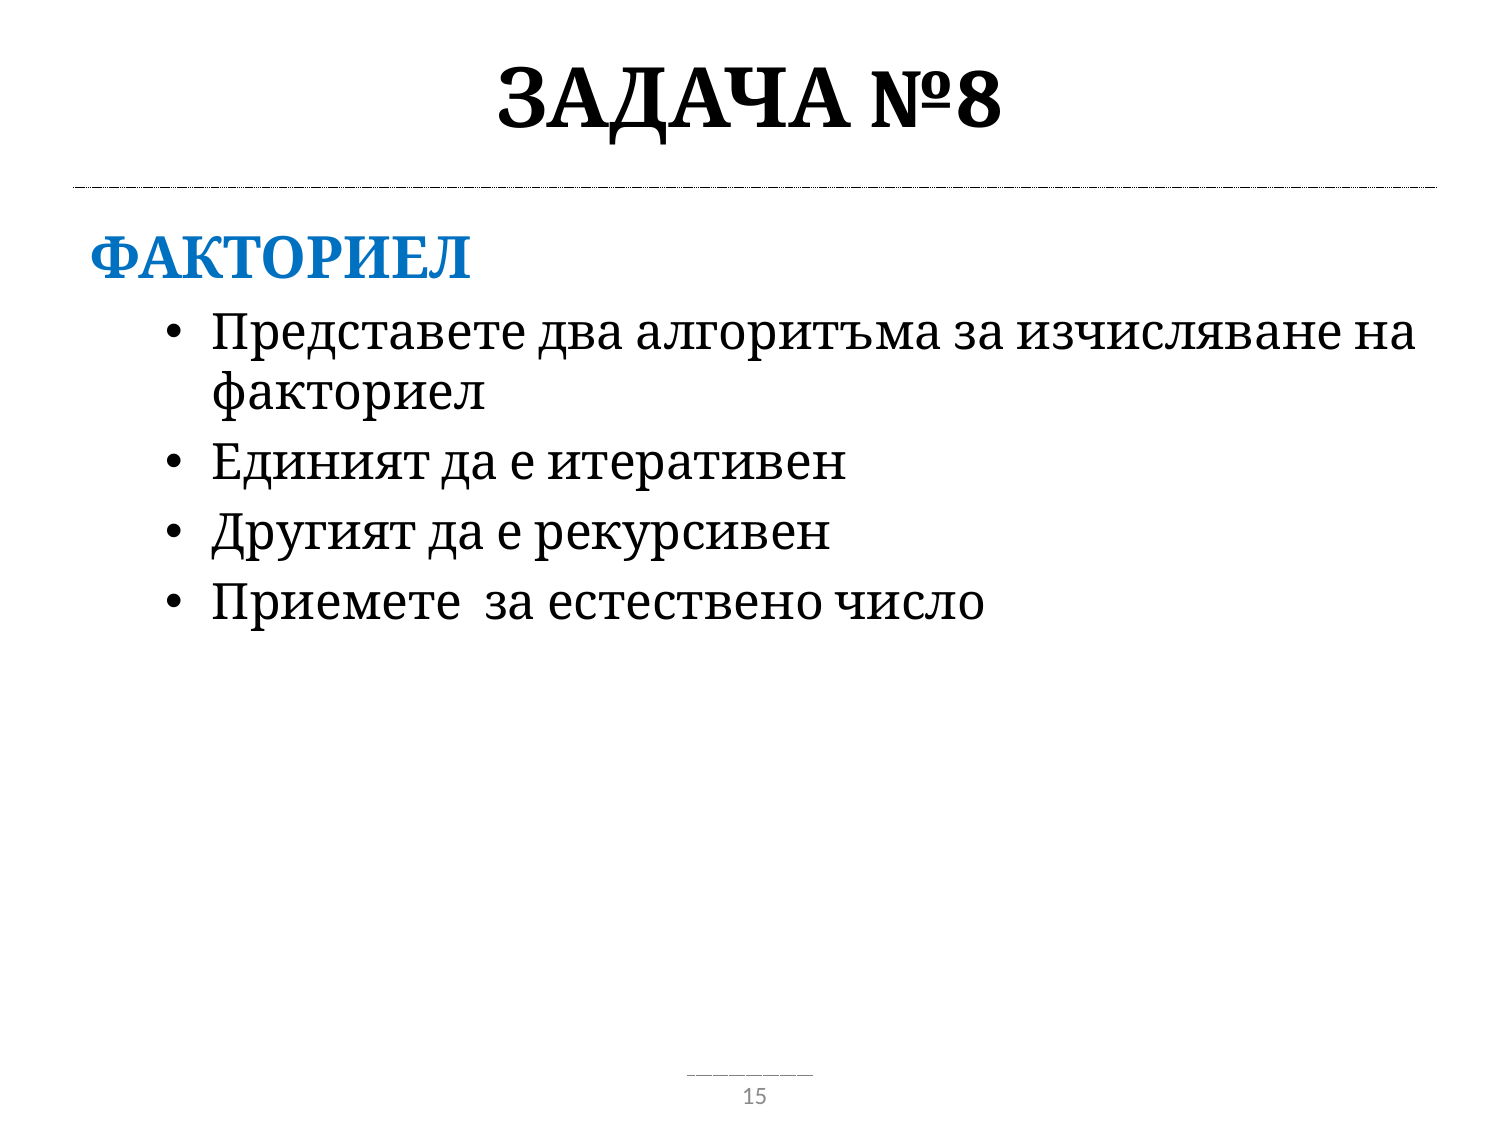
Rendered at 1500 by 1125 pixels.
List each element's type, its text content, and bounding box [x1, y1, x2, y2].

title Задача №8 [0, 0, 1500, 188]
slide_number 15 [579, 1065, 930, 1125]
